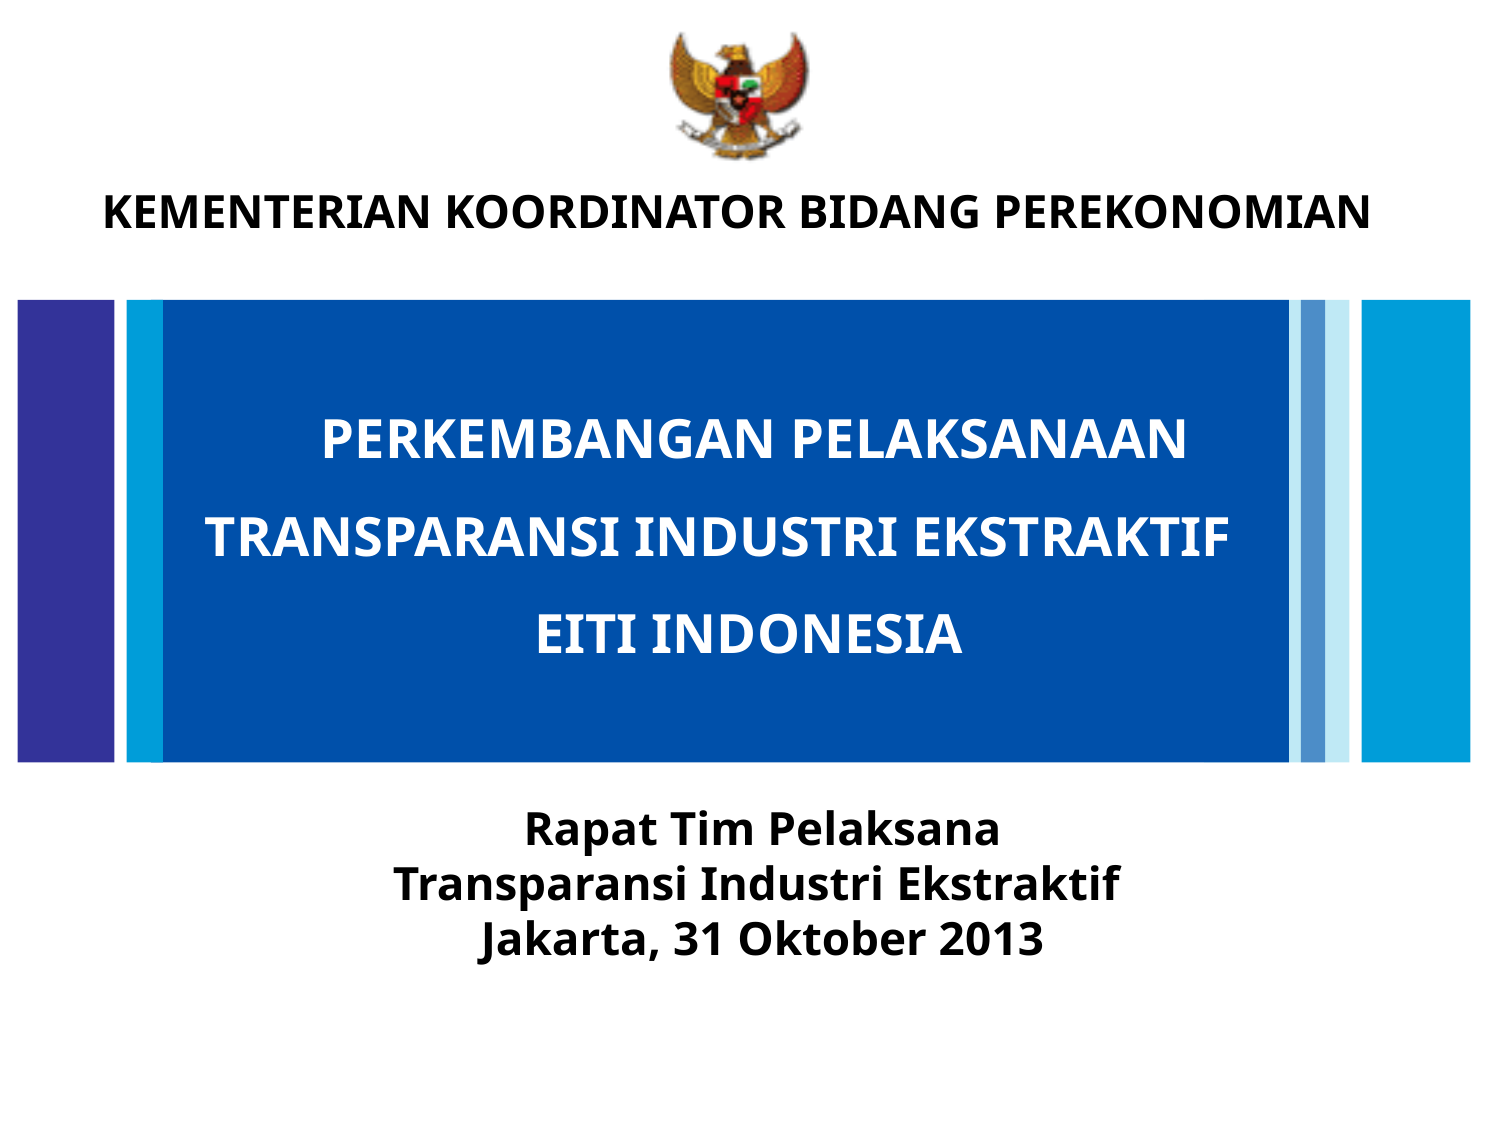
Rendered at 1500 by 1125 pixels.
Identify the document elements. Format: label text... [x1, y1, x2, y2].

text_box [17, 299, 1471, 763]
text_box KEMENTERIAN KOORDINATOR BIDANG PEREKONOMIAN [50, 174, 1425, 245]
picture [665, 27, 816, 166]
text_box Rapat Tim Pelaksana Transparansi Industri Ekstraktif Jakarta, 31 Oktober 2013 [75, 772, 1450, 1020]
